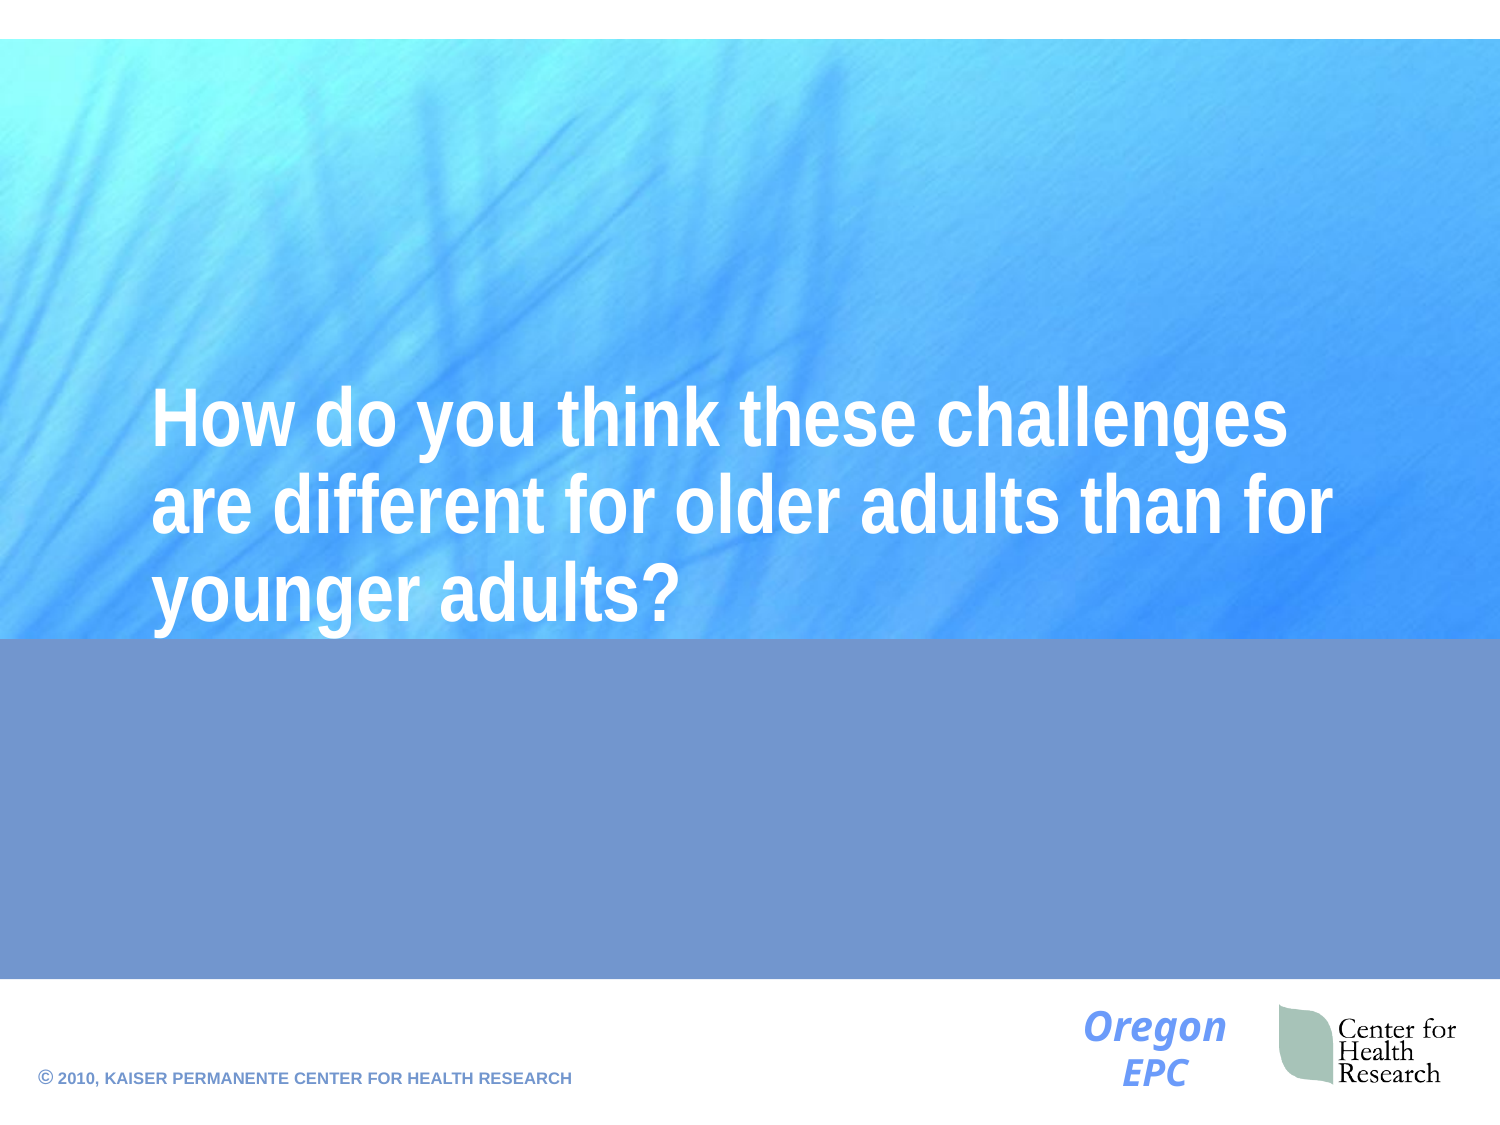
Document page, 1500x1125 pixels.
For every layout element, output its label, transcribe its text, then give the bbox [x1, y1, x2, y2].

title How do you think these challenges are different for older adults than for younger adults? [151, 234, 1388, 639]
picture [0, 39, 1500, 639]
picture [1279, 1004, 1456, 1085]
